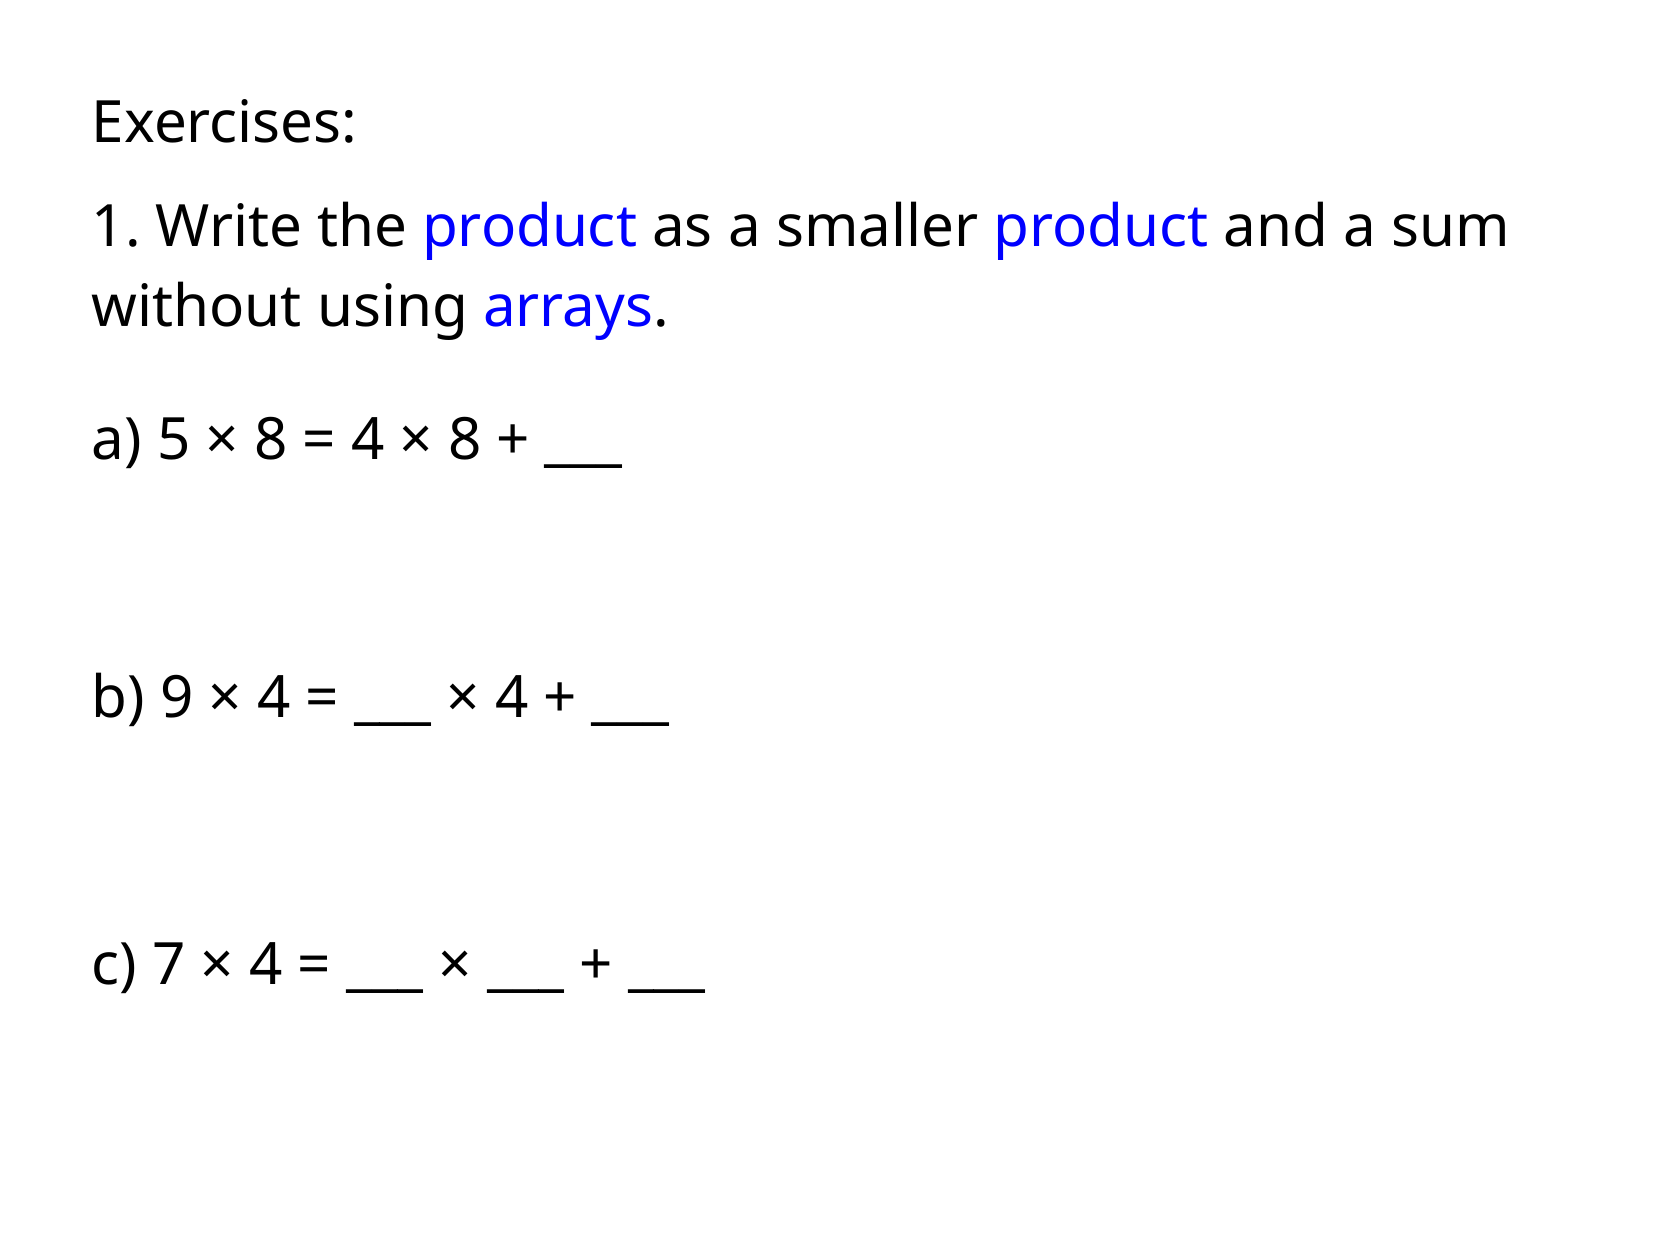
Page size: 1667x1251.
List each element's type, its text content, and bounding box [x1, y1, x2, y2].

text_box a) 5 × 8 = 4 × 8 + ___ [77, 393, 678, 479]
text_box Exercises: 1. Write the product as a smaller product and a sum without using arrays. [77, 66, 1624, 346]
text_box b) 9 × 4 = ___ × 4 + ___ [77, 652, 733, 737]
text_box c) 7 × 4 = ___ × ___ + ___ [77, 918, 786, 1004]
